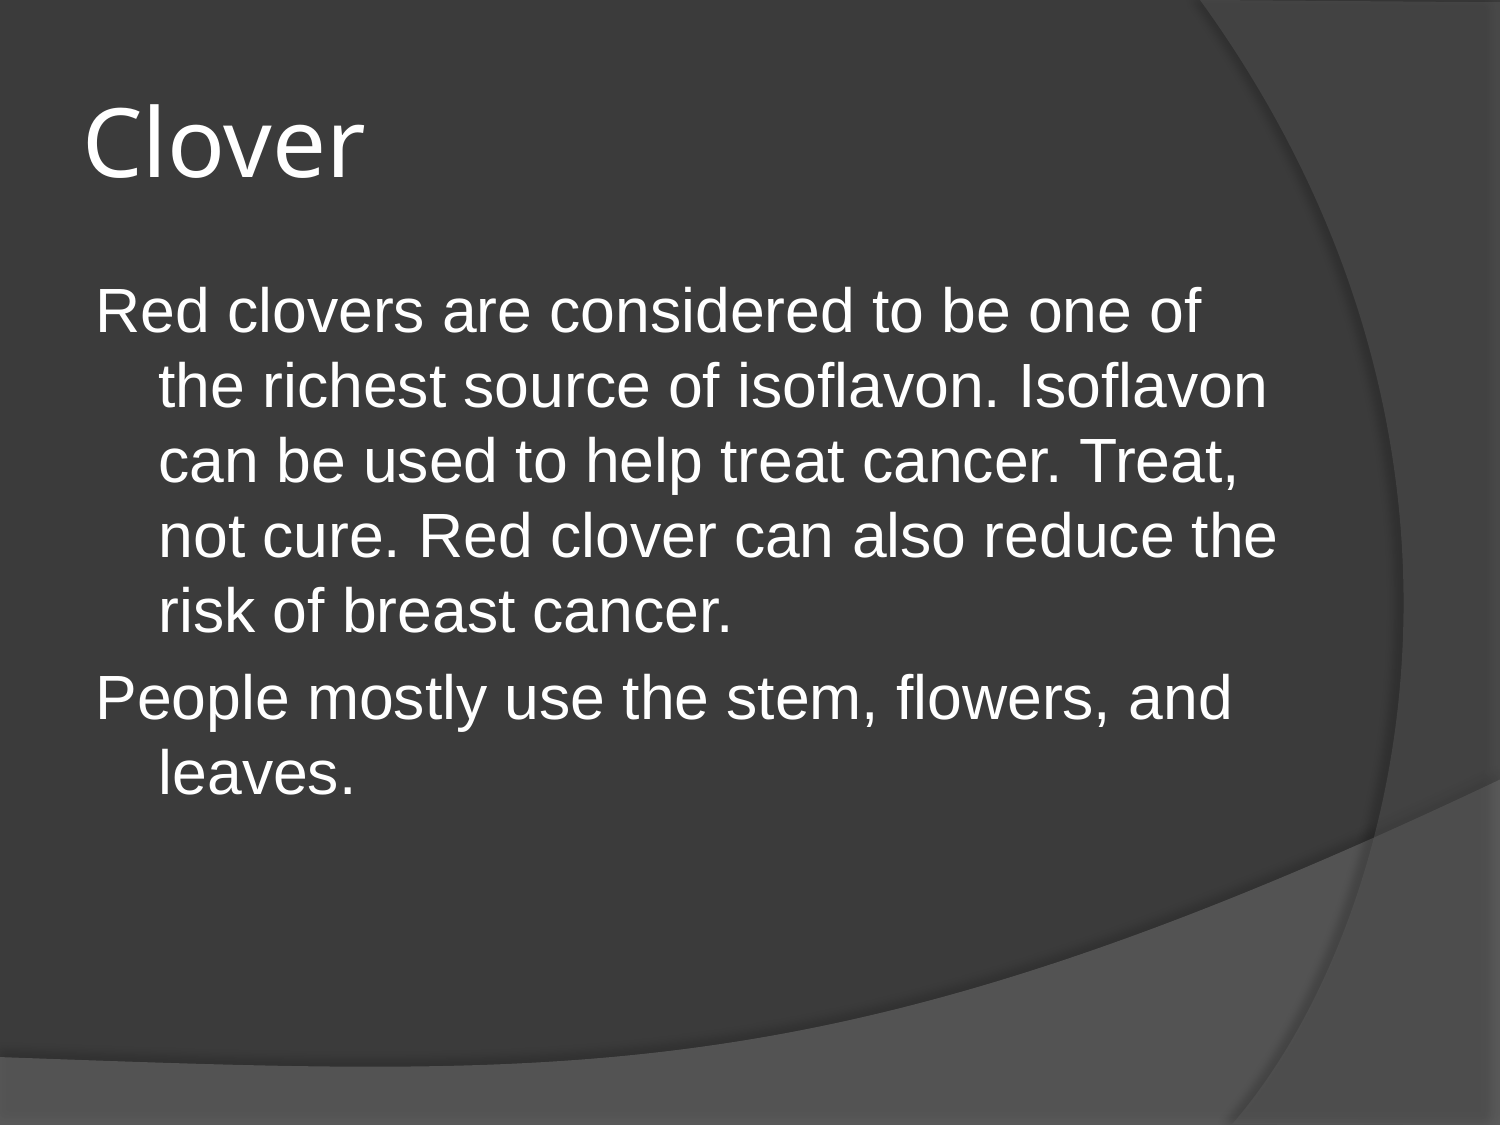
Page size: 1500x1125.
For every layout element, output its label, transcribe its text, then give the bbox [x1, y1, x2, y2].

title Clover [75, 45, 1300, 233]
list Red clovers are considered to be one of the richest source of isoflavon. Isoflavon can be used to help treat cancer. Treat, not cure. Red clover can also reduce the risk of breast cancer. People mostly use the stem, flowers, and leaves. [75, 262, 1300, 1005]
